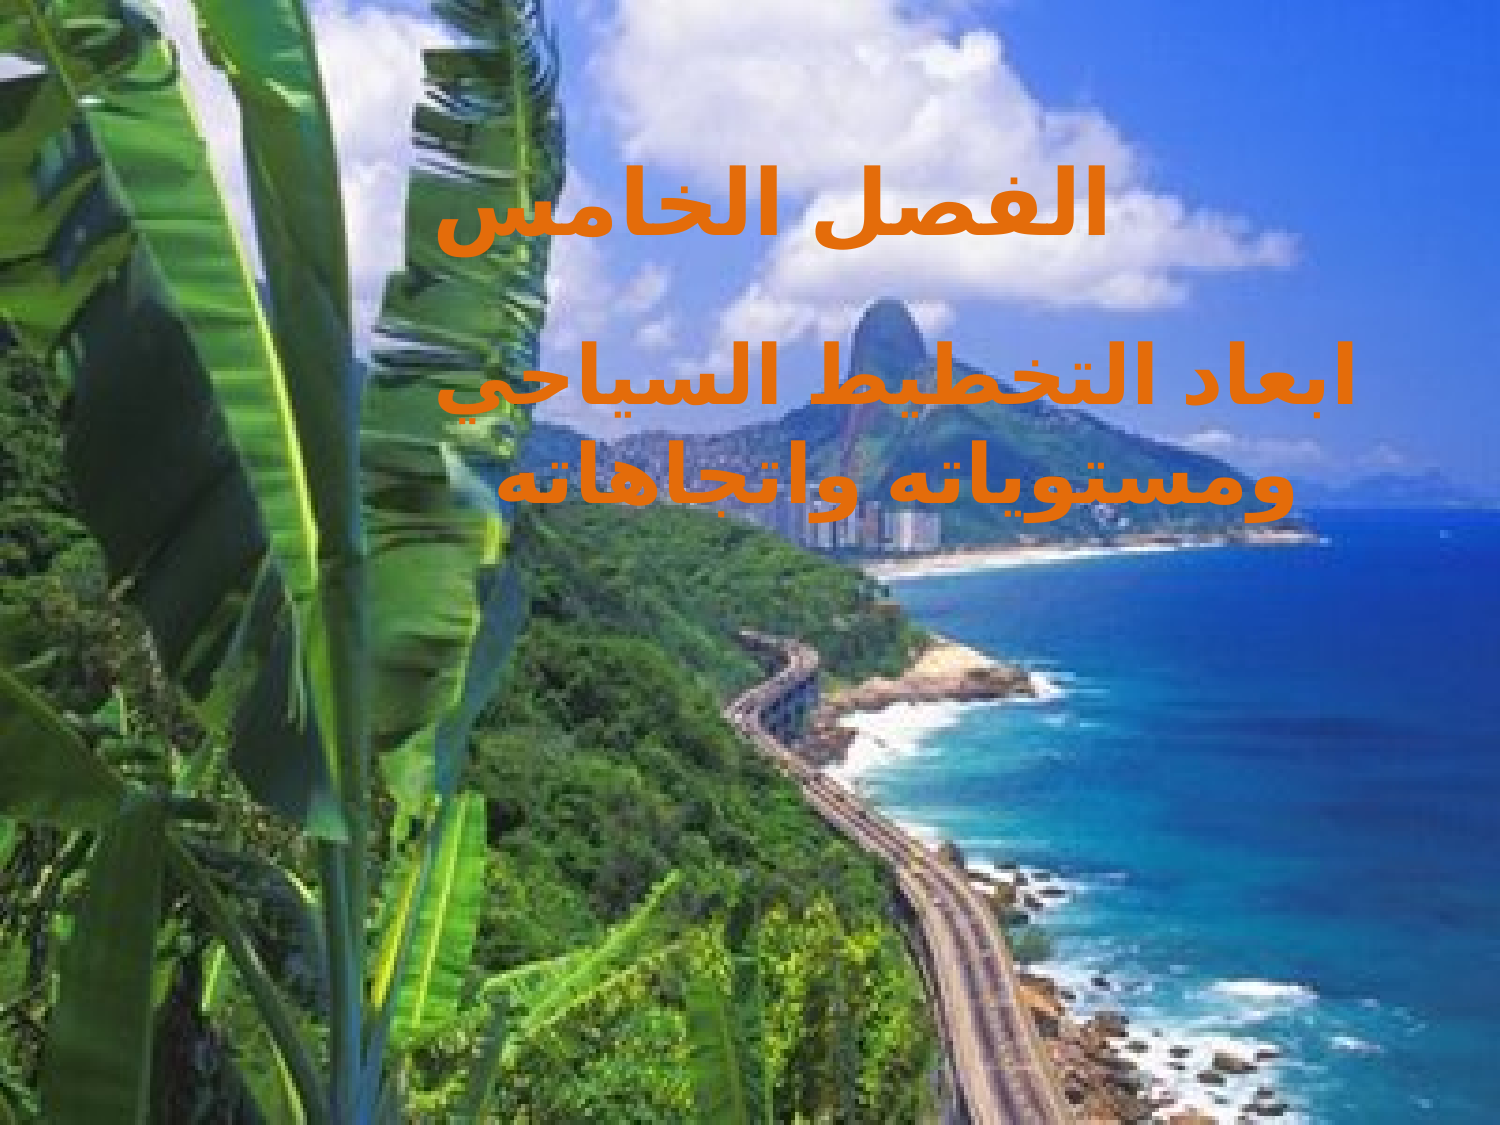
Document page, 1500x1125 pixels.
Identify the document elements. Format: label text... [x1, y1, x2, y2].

title الفصل الخامس [123, 78, 1399, 320]
subtitle ابعاد التخطيط السياحي ومستوياته واتجاهاته [371, 314, 1422, 602]
picture [0, 0, 1500, 1125]
